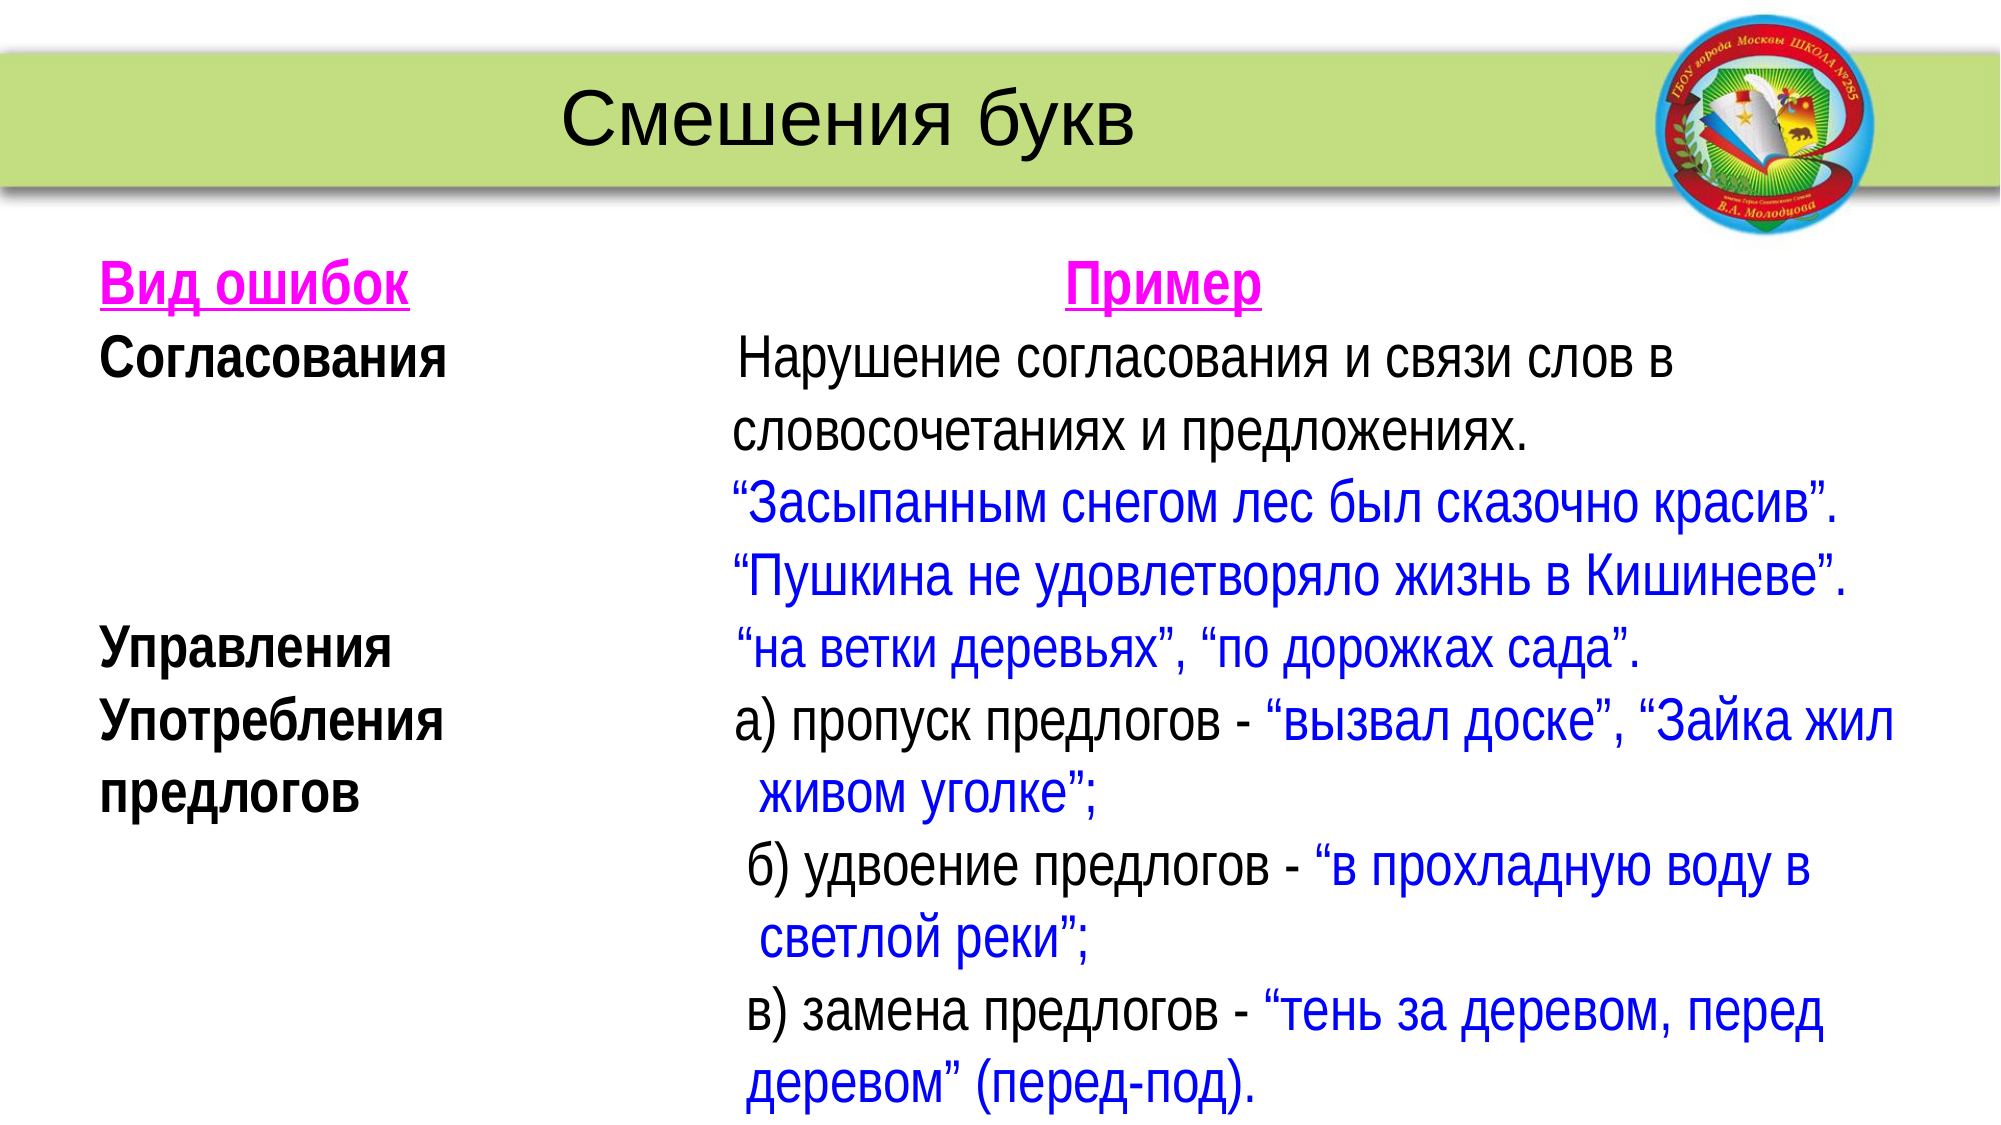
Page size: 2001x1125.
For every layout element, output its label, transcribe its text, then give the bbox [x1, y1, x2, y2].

text_box Вид ошибок Пример Согласования Нарушение согласования и связи слов в словосочетаниях и предложениях. “Засыпанным снегом лес был сказочно красив”. “Пушкина не удовлетворяло жизнь в Кишиневе”. Управления “на ветки деревьях”, “по дорожках сада”. Употребления а) пропуск предлогов - “вызвал доске”, “Зайка жил предлогов живом уголке”; б) удвоение предлогов - “в прохладную воду в светлой реки”; в) замена предлогов - “тень за деревом, перед деревом” (перед-под). [85, 235, 1966, 1125]
title Смешения букв [59, 54, 1638, 185]
picture [0, 0, 2001, 1125]
